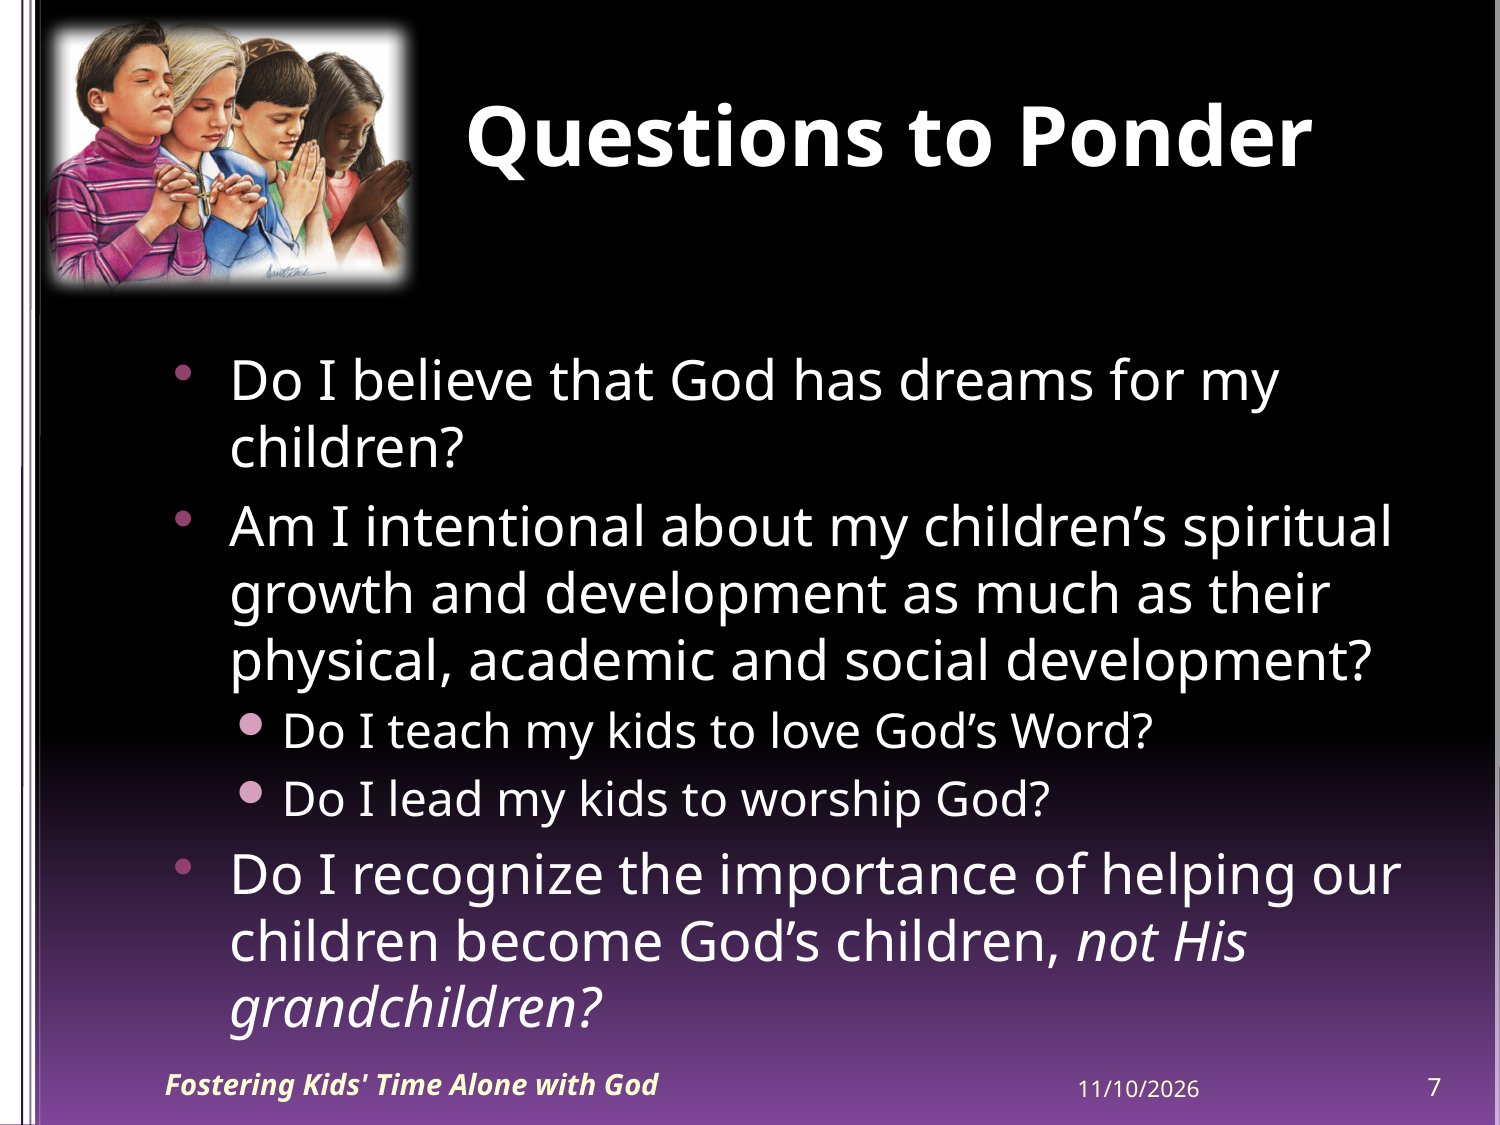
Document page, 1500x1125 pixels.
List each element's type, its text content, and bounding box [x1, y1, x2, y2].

slide_number 7 [1412, 1053, 1488, 1114]
picture [48, 23, 411, 289]
title Questions to Ponder [450, 37, 1450, 229]
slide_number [1063, 1053, 1412, 1114]
list Do I believe that God has dreams for my children? Am I intentional about my children’s spiritual growth and development as much as their physical, academic and social development? Do I teach my kids to love God’s Word? Do I lead my kids to worship God? Do I recognize the importance of helping our children become God’s children, not His grandchildren? [150, 337, 1425, 1053]
footer Fostering Kids' Time Alone with God [150, 1053, 1063, 1114]
